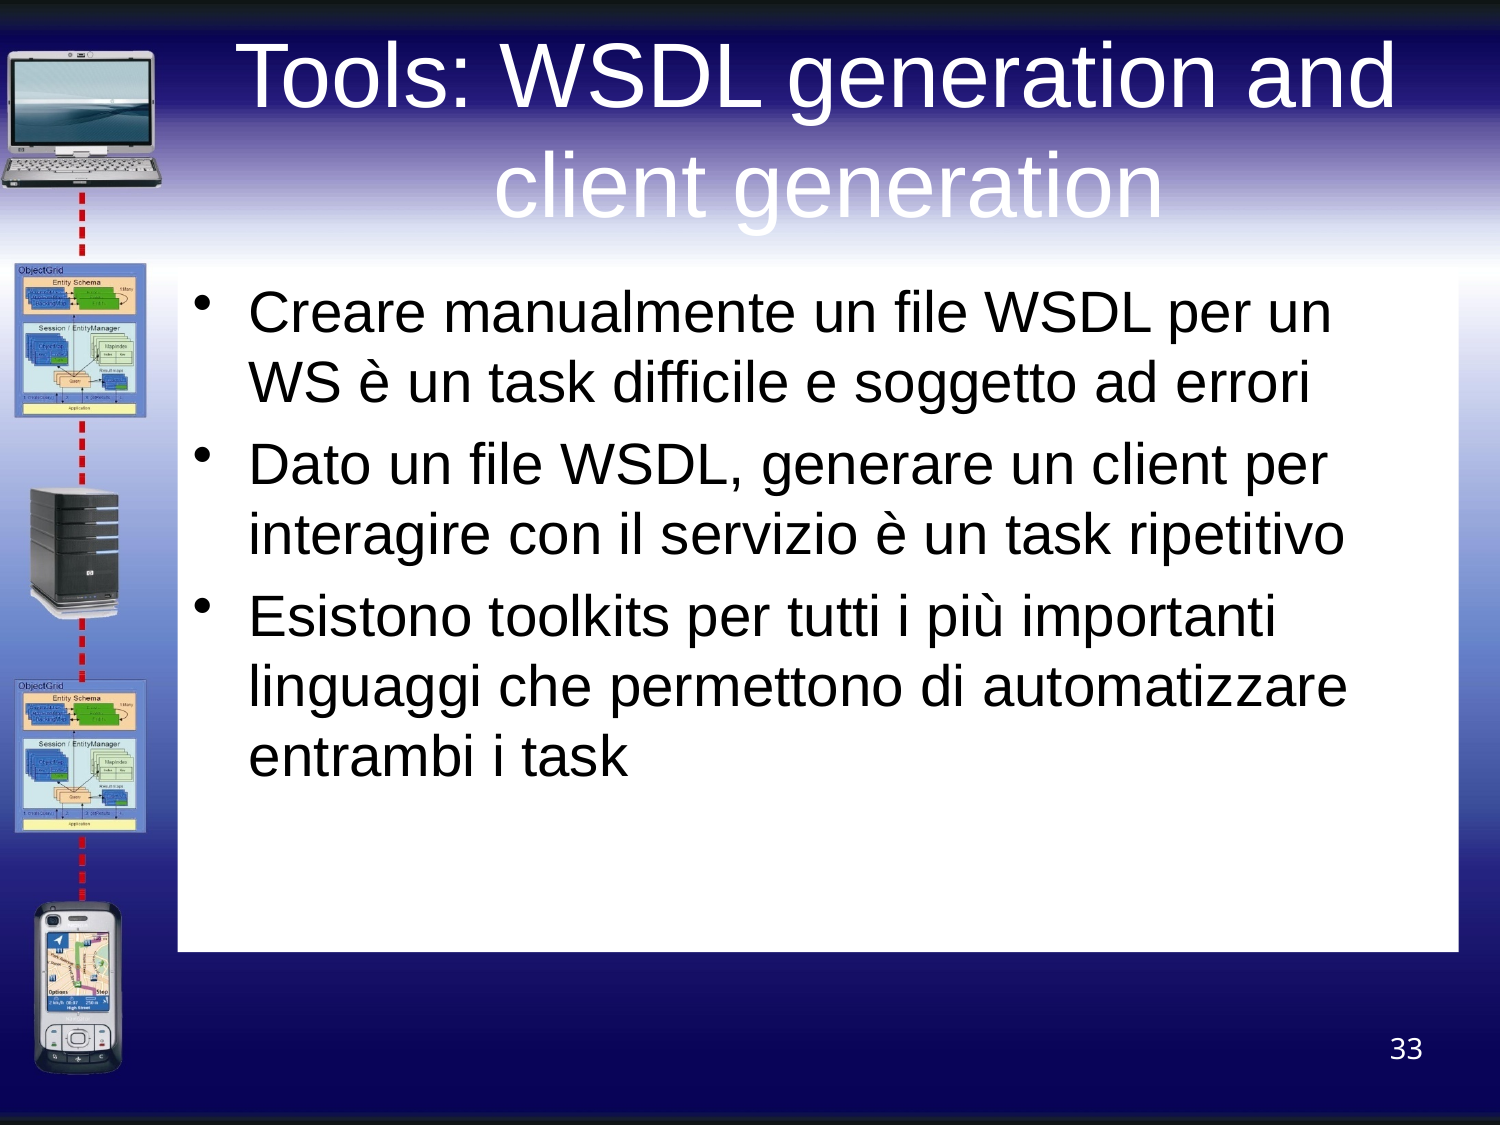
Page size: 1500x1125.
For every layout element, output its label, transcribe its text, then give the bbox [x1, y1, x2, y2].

title Tools: WSDL generation and client generation [189, 31, 1471, 221]
picture [0, 0, 1500, 1125]
list Creare manualmente un file WSDL per un WS è un task difficile e soggetto ad errori Dato un file WSDL, generare un client per interagire con il servizio è un task ripetitivo Esistono toolkits per tutti i più importanti linguaggi che permettono di automatizzare entrambi i task [177, 266, 1459, 953]
